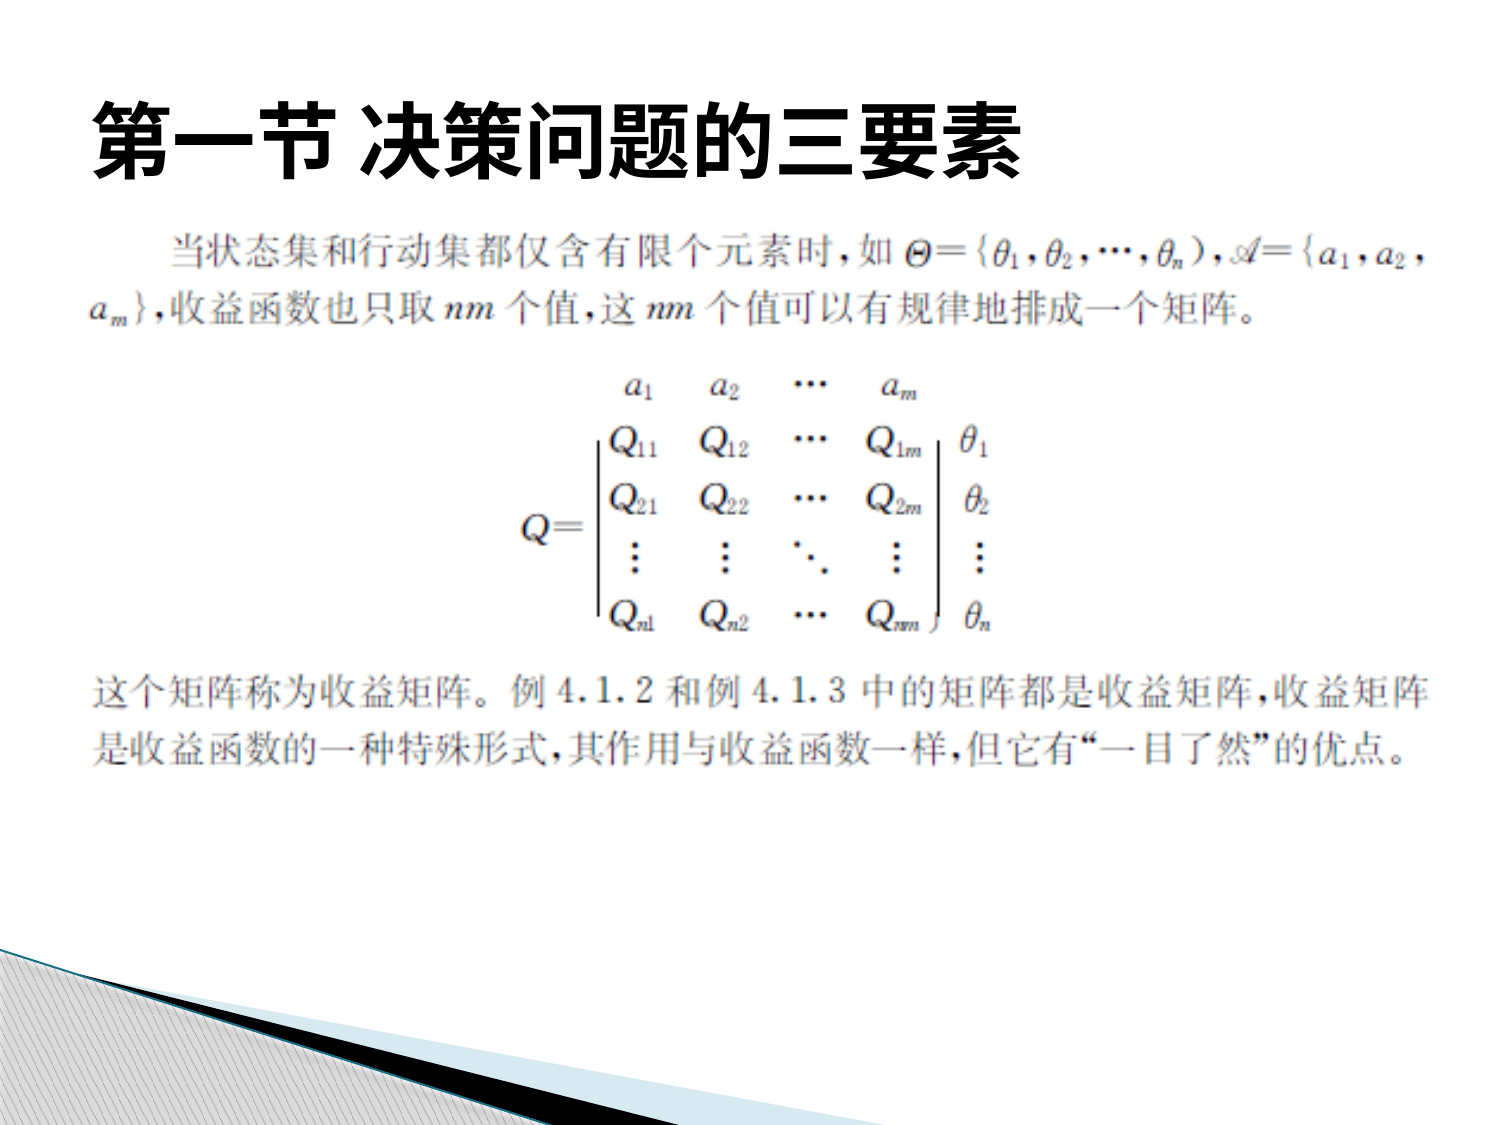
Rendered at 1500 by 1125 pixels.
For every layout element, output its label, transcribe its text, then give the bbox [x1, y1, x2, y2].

title 第一节 决策问题的三要素 [75, 45, 1425, 222]
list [58, 222, 1442, 777]
